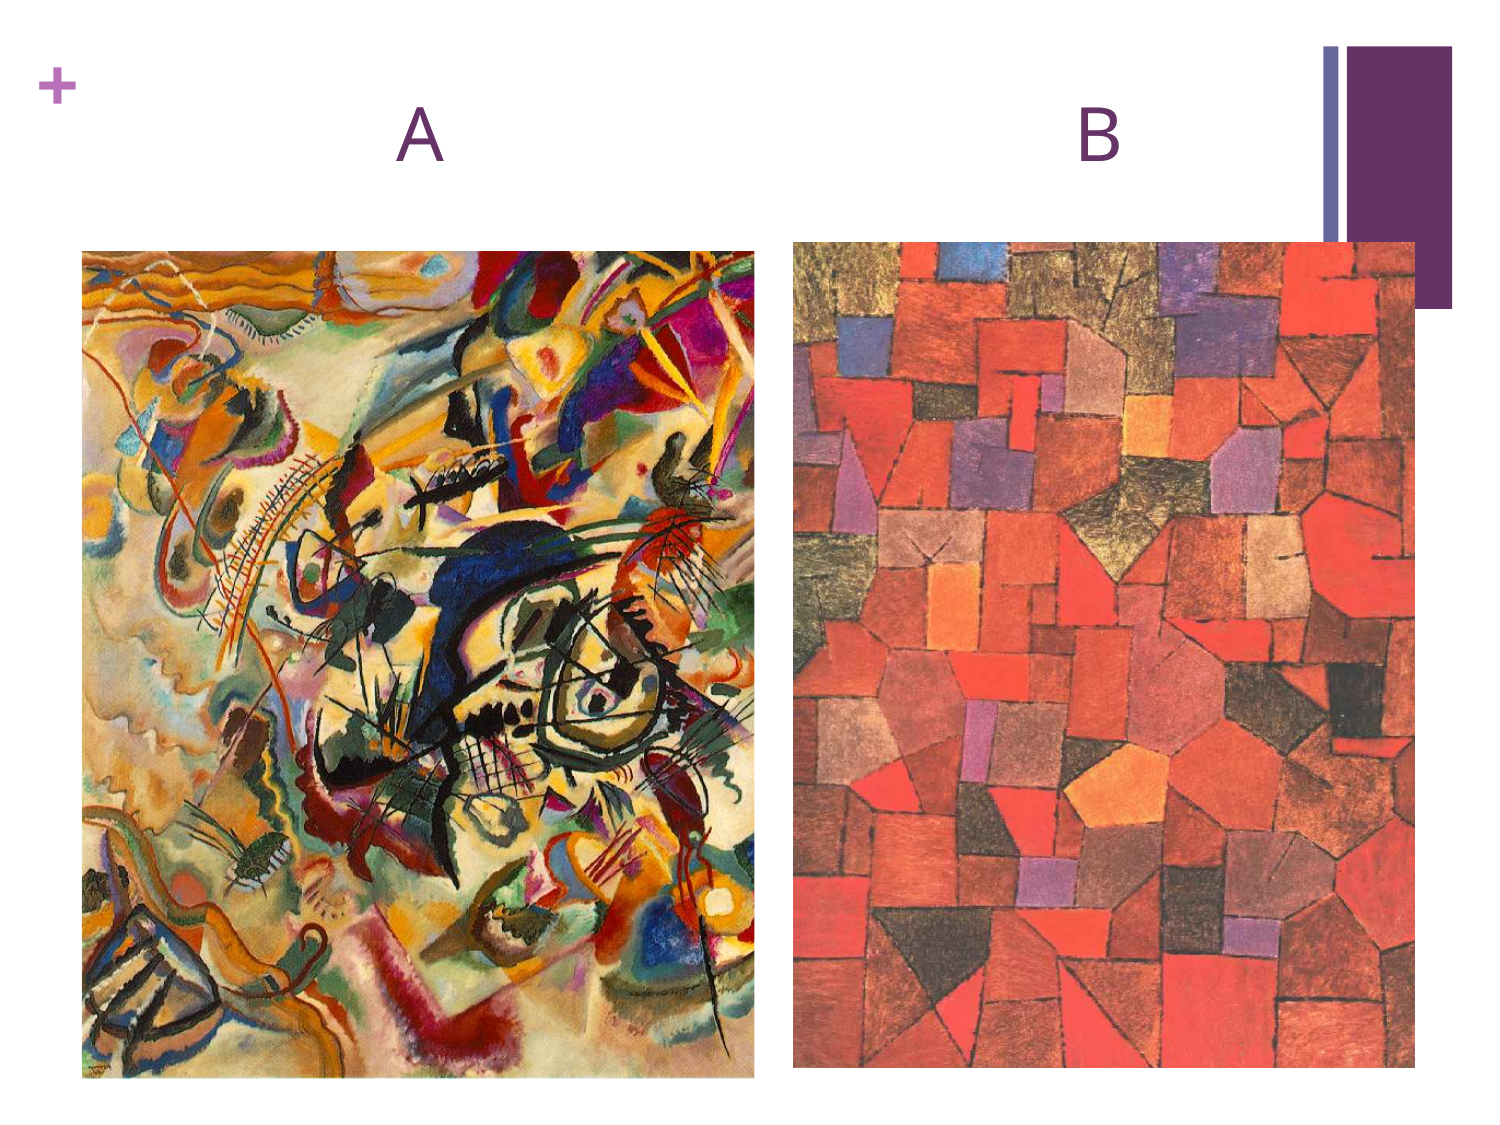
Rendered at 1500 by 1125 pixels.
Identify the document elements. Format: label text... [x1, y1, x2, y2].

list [81, 242, 755, 1125]
title A B [81, 79, 1322, 263]
picture [793, 242, 1416, 1069]
